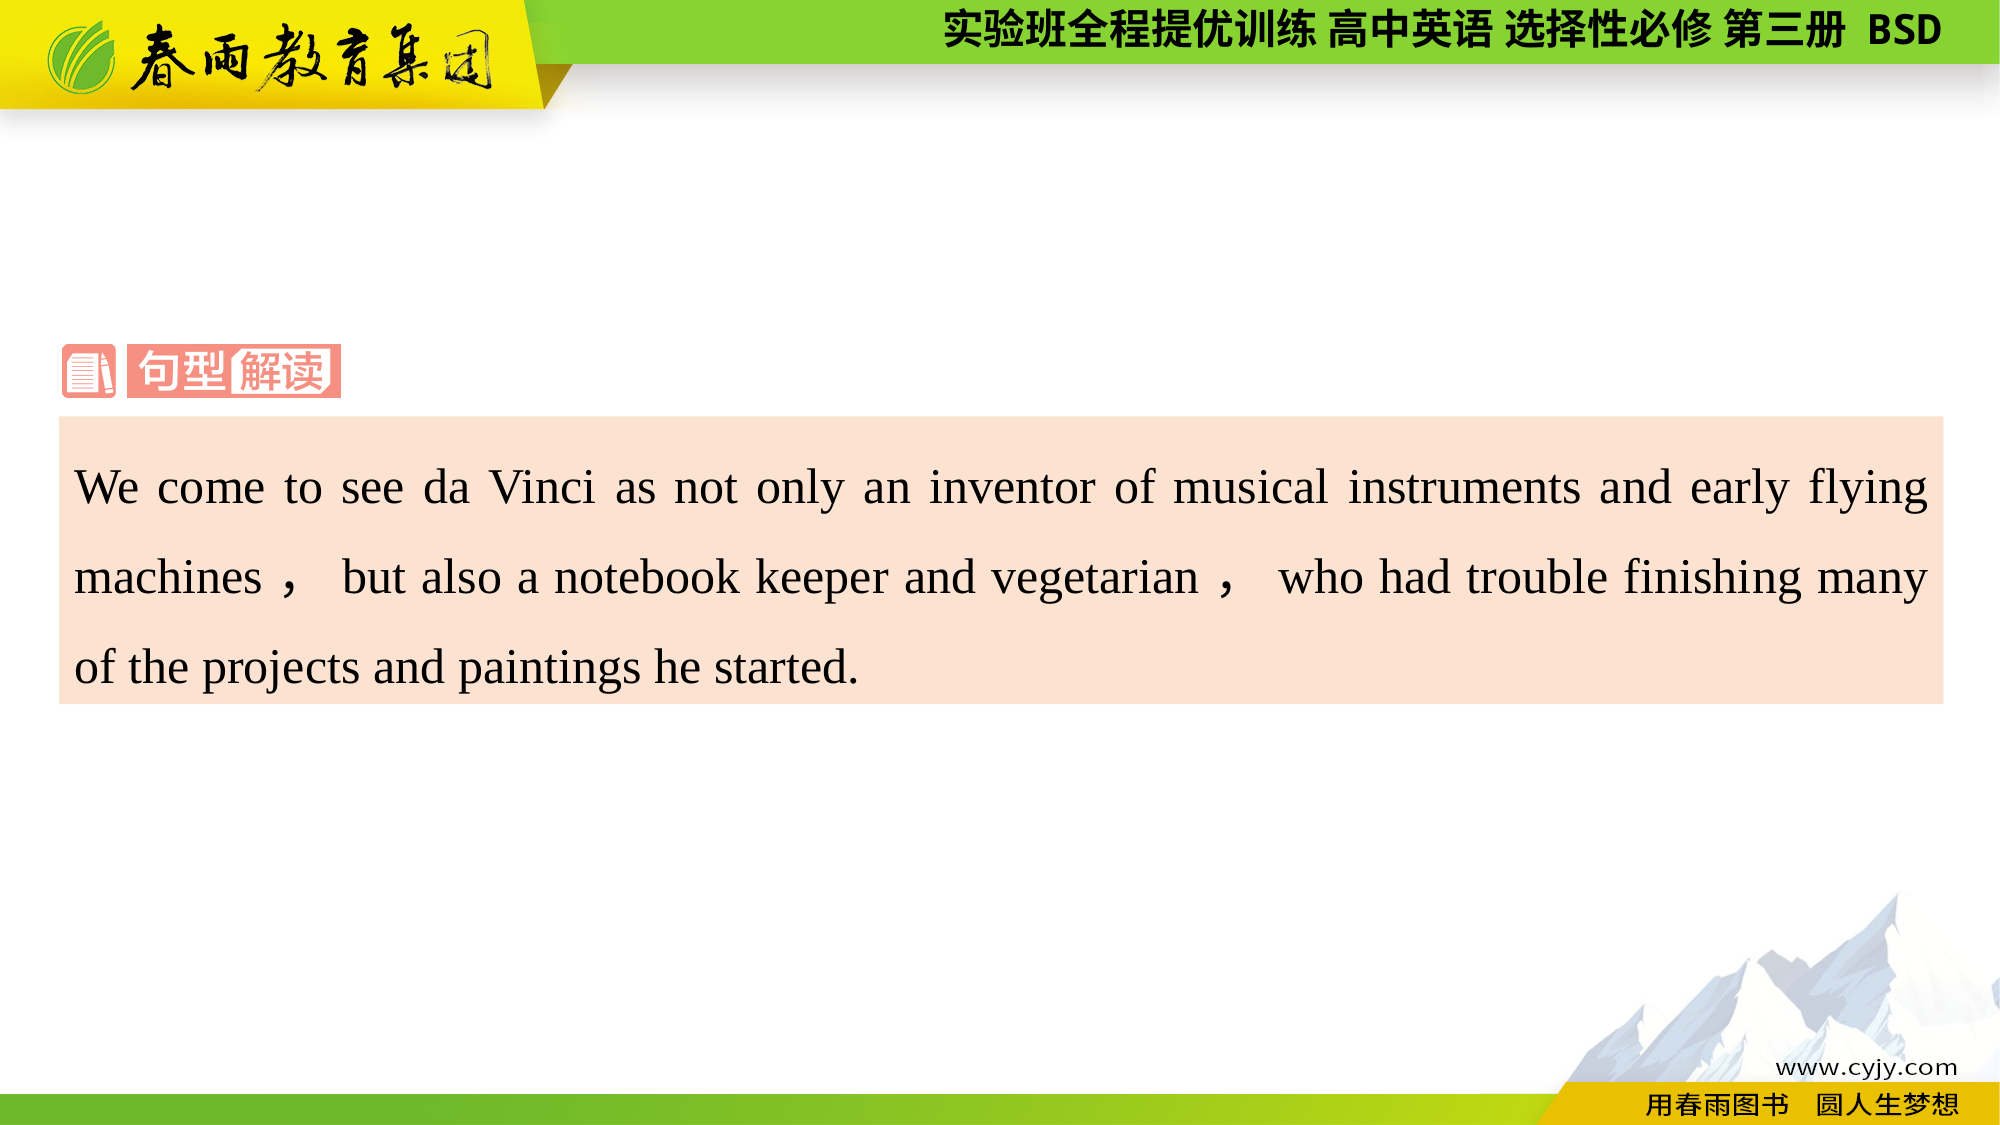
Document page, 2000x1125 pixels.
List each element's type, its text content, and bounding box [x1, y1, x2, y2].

list We come to see da Vinci as not only an inventor of musical instruments and early flying machines，but also a notebook keeper and vegetarian，who had trouble finishing many of the projects and paintings he started. [59, 416, 1944, 705]
picture [0, 0, 2000, 1125]
